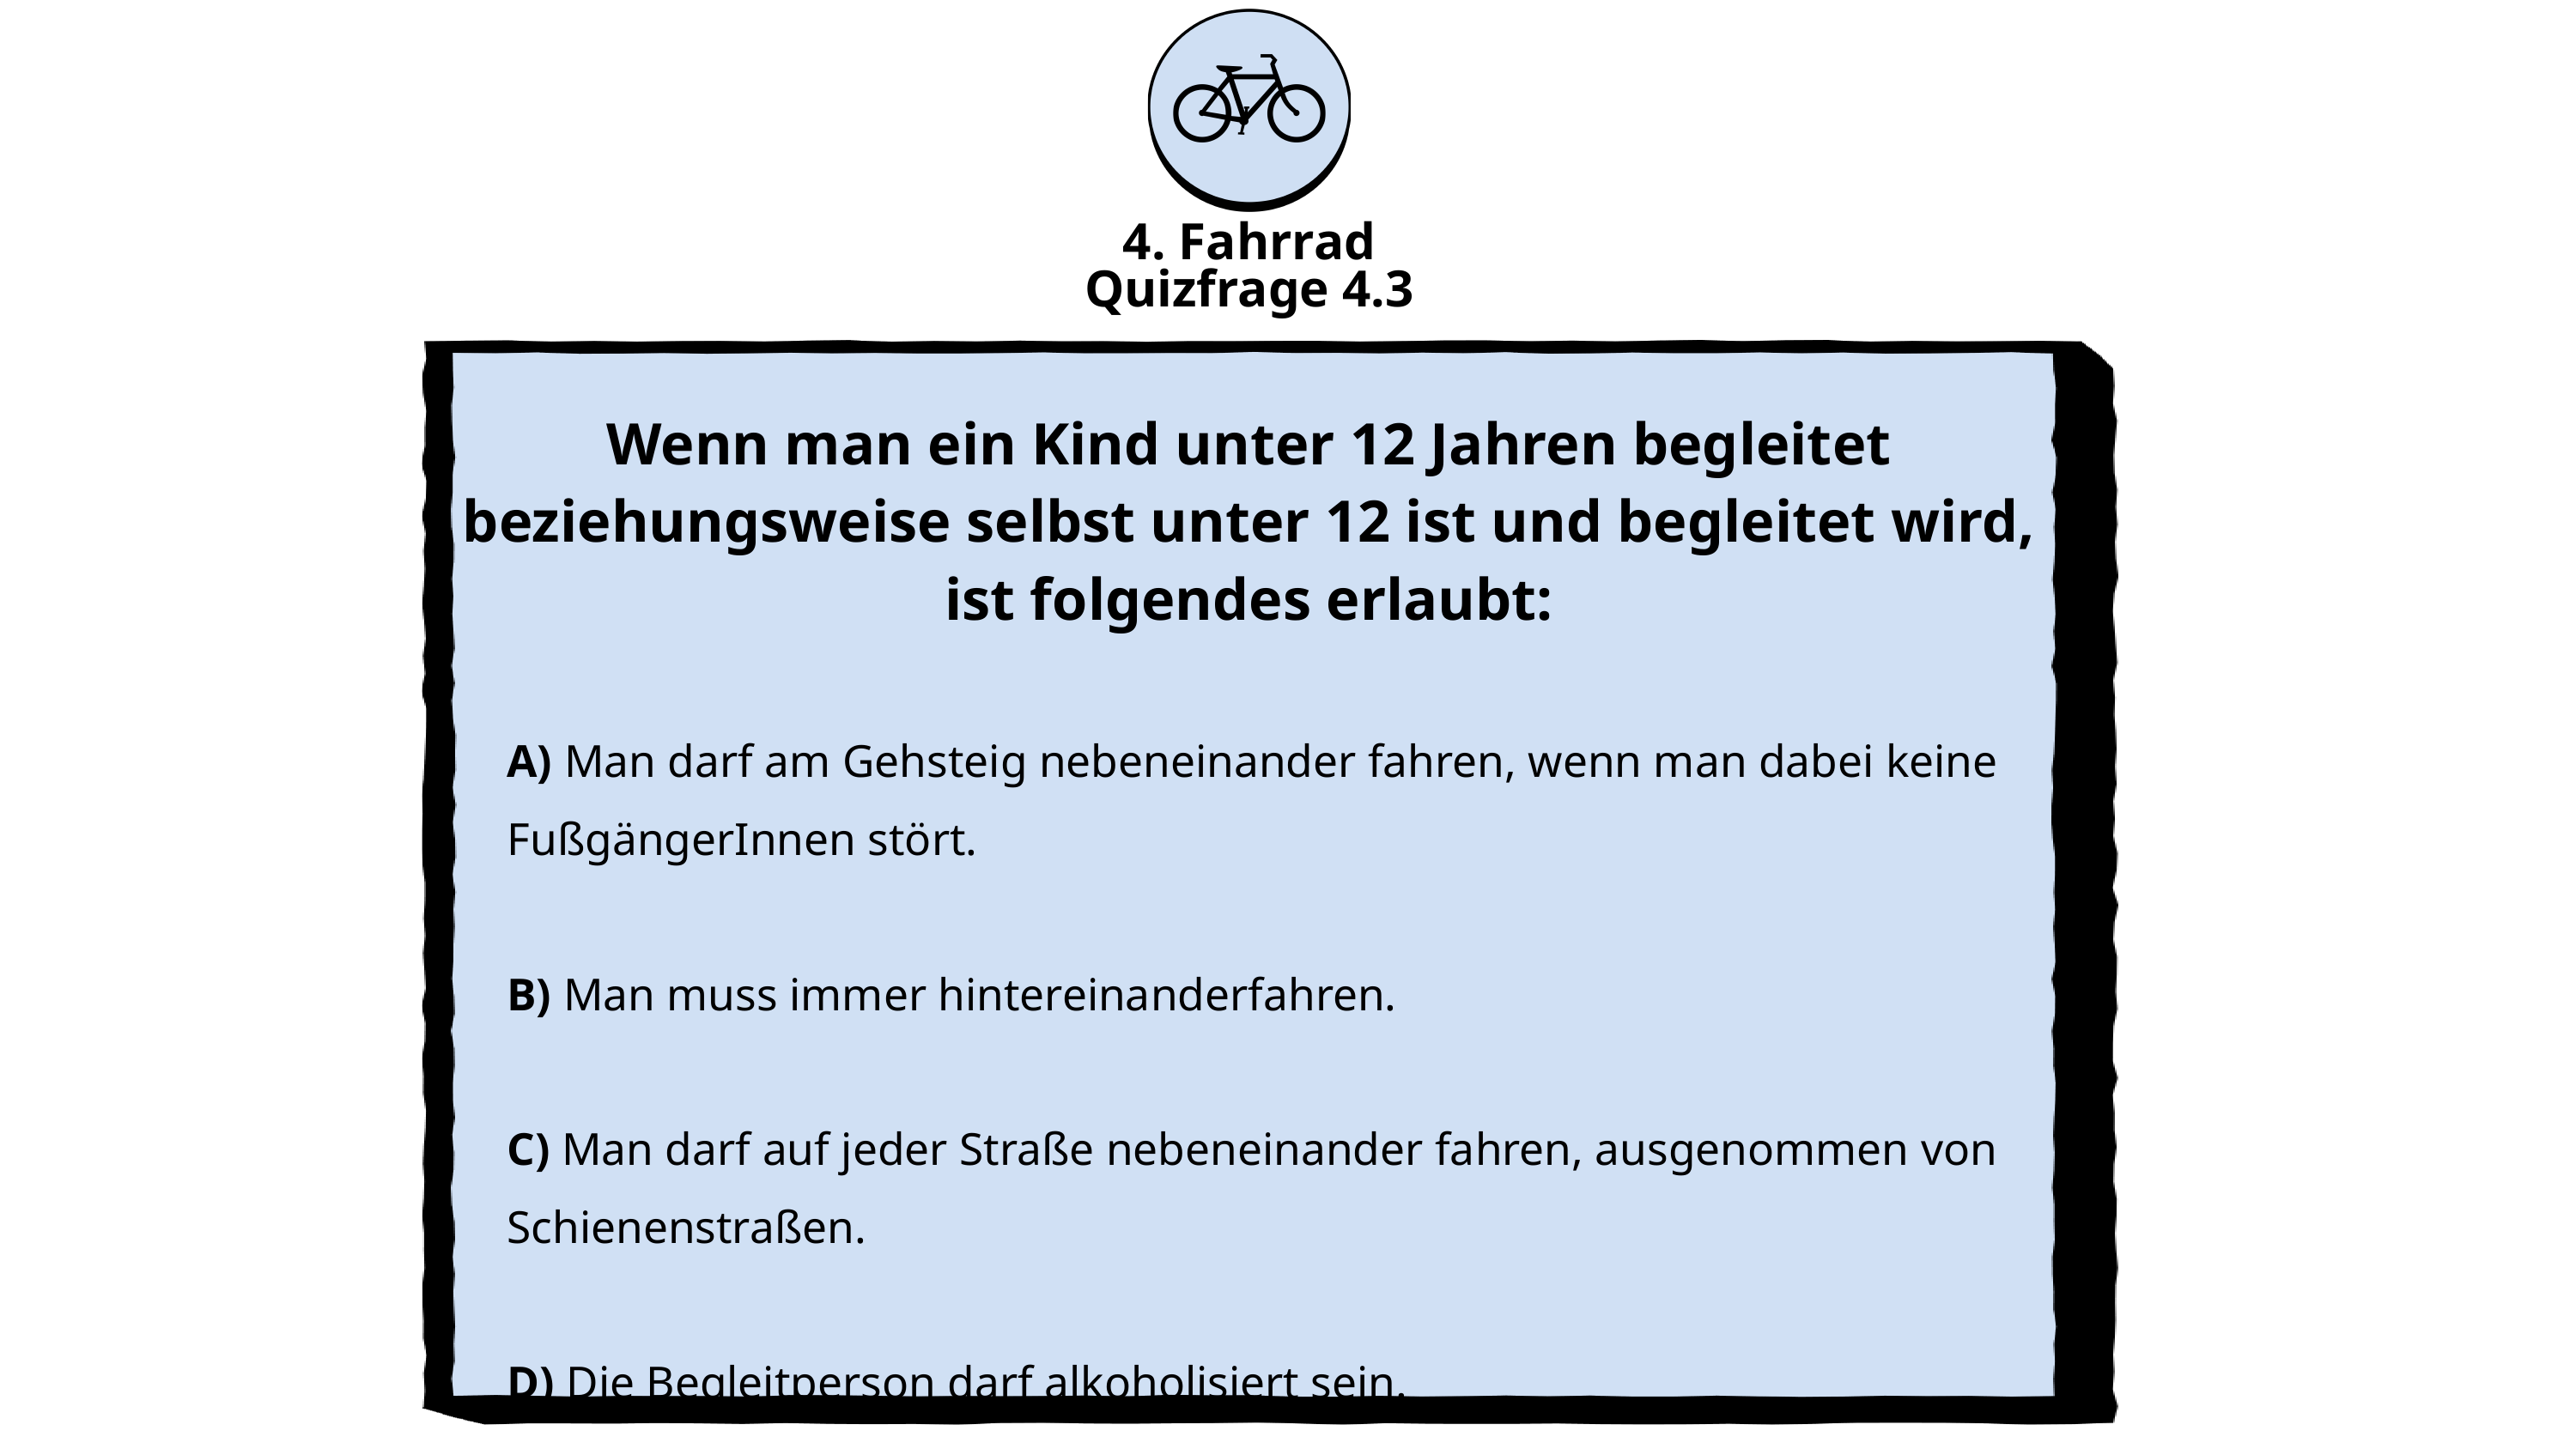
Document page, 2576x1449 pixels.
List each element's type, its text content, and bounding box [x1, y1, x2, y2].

text_box [1147, 9, 1351, 212]
text_box [1173, 54, 1326, 142]
text_box [422, 339, 2118, 1425]
text_box 4. Fahrrad Quizfrage 4.3 [605, 215, 1893, 324]
text_box Wenn man ein Kind unter 12 Jahren begleitet beziehungsweise selbst unter 12 ist und begleitet wird, ist folgendes erlaubt: A) Man darf am Gehsteig nebeneinander fahren, wenn man dabei keine FußgängerInnen stört. B) Man muss immer hintereinanderfahren. C) Man darf auf jeder Straße nebeneinander fahren, ausgenommen von Schienenstraßen. D) Die Begleitperson darf alkoholisiert sein. [442, 398, 2057, 1449]
